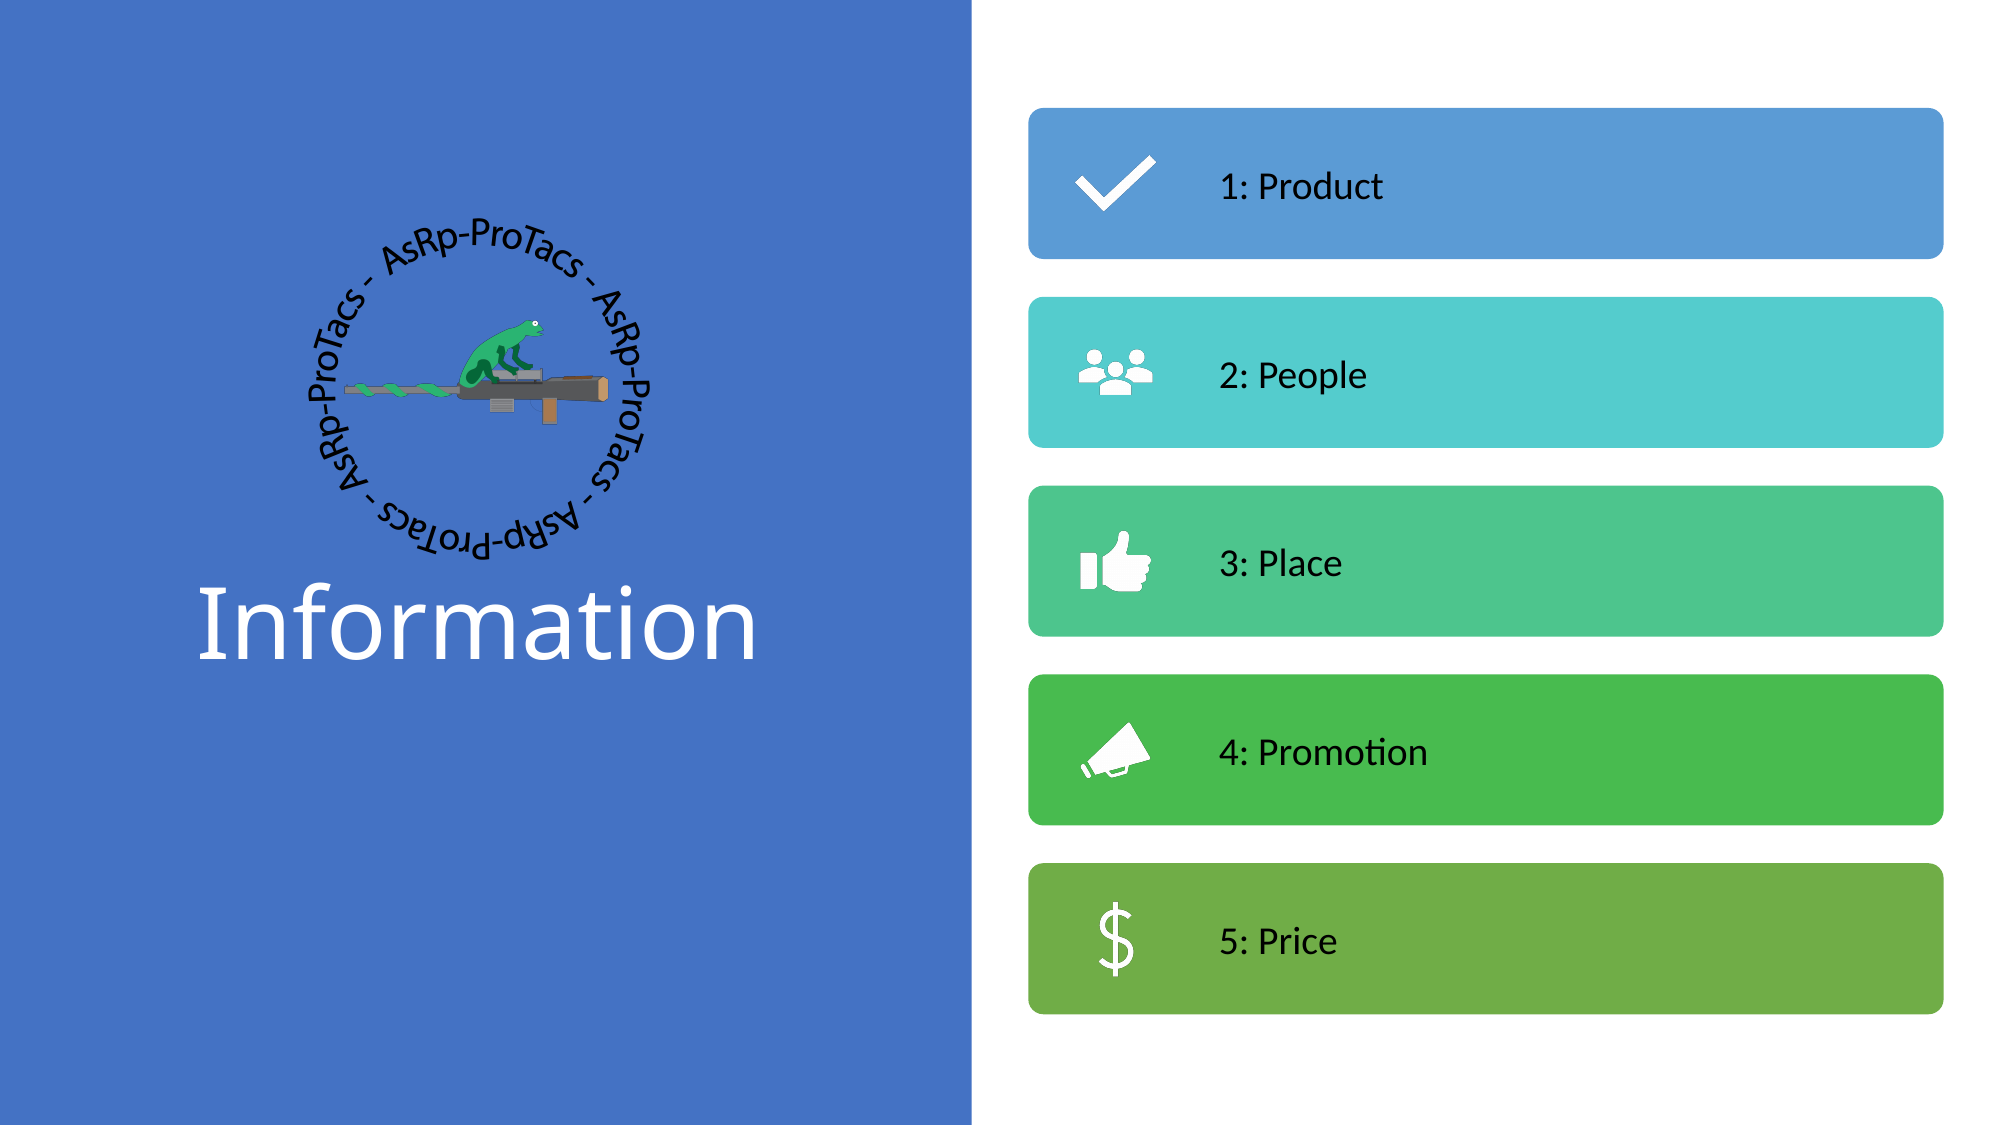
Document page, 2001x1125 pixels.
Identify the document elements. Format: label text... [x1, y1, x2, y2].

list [1028, 107, 1944, 1016]
title Information [84, 565, 874, 1016]
text_box [0, 0, 973, 1125]
picture [302, 212, 656, 566]
